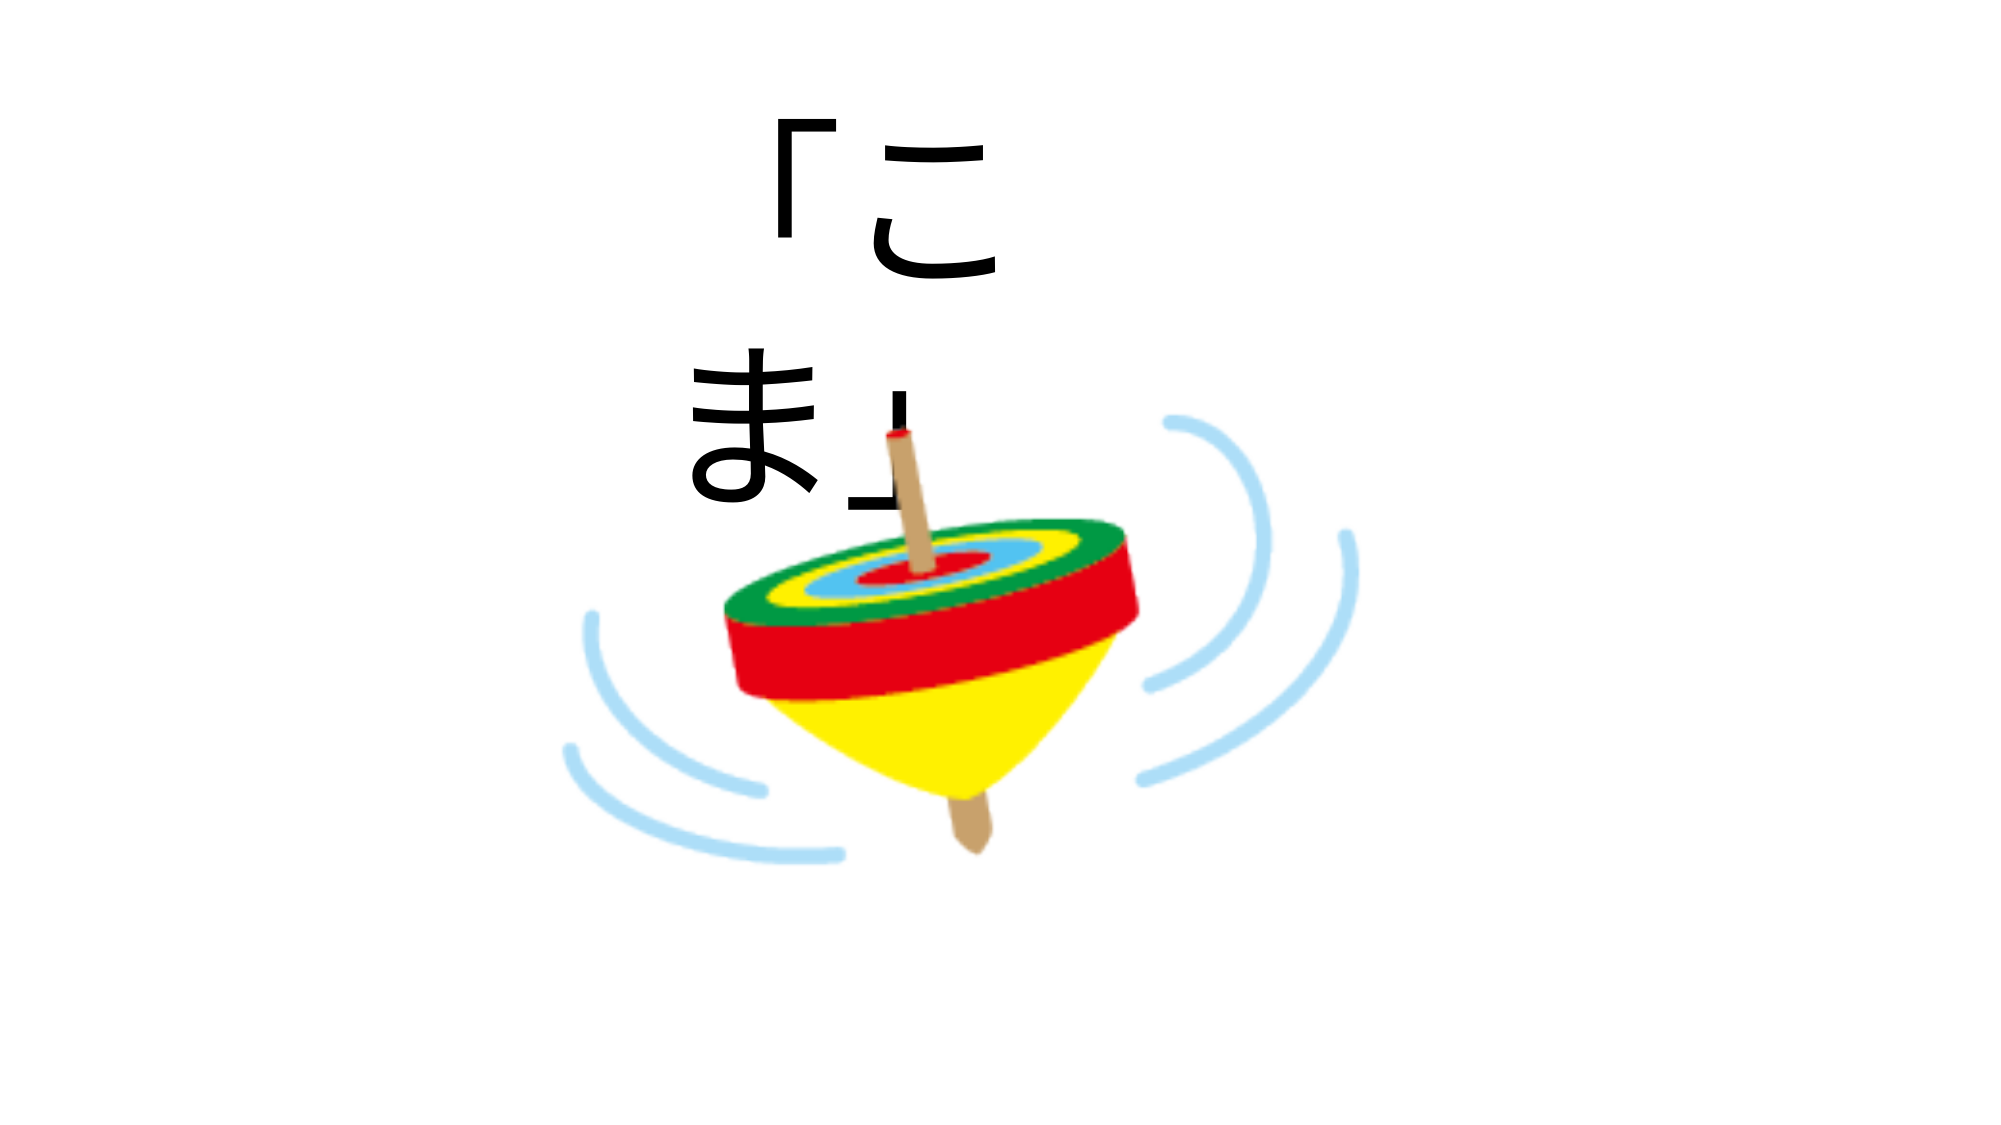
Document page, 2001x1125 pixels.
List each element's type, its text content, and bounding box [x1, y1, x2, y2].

picture [409, 216, 1582, 1125]
text_box 「こま」 [645, 84, 1346, 216]
